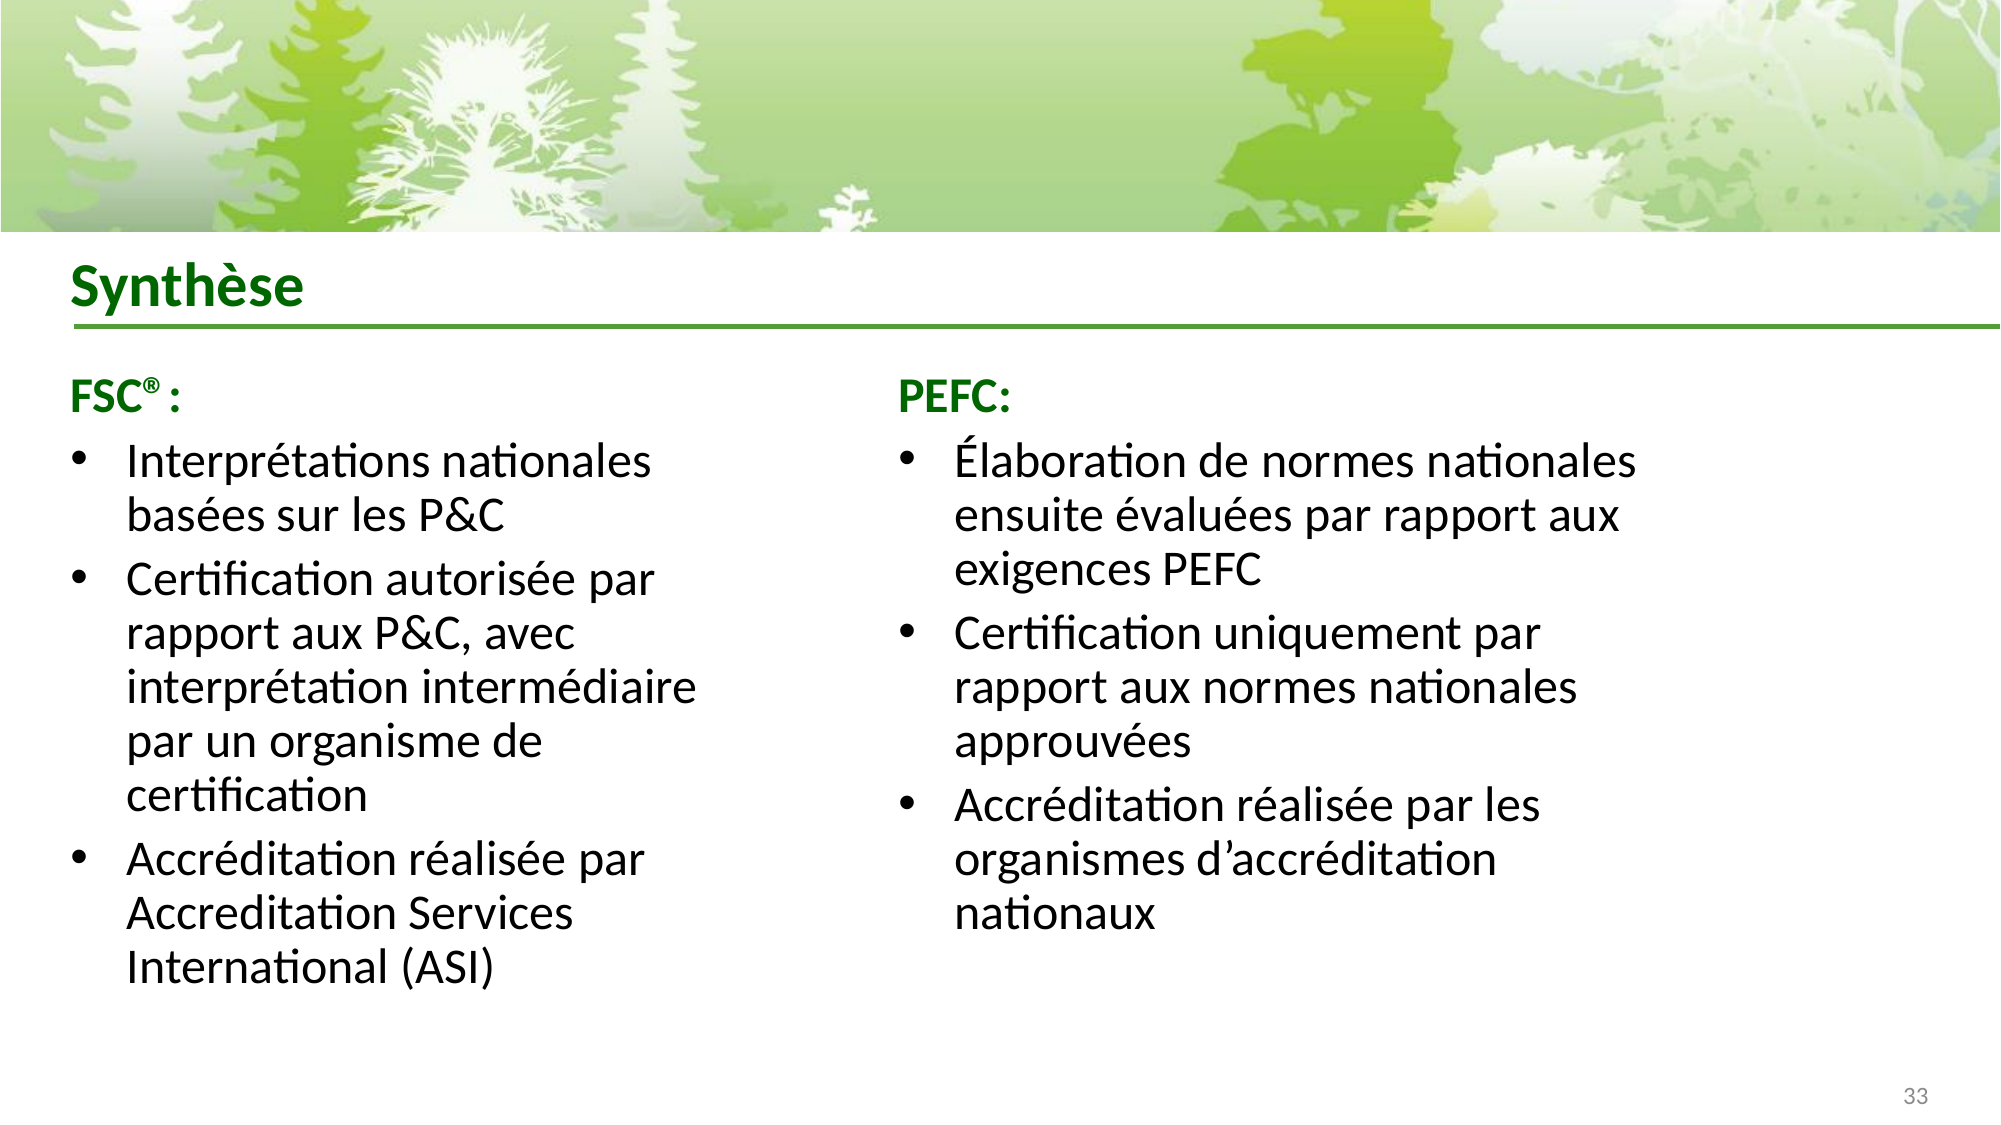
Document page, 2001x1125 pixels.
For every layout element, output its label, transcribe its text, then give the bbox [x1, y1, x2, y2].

picture [0, 0, 2000, 232]
slide_number 33 [1493, 1065, 1944, 1125]
list PEFC: Élaboration de normes nationales ensuite évaluées par rapport aux exigences PEFC Certification uniquement par rapport aux normes nationales approuvées Accréditation réalisée par les organismes d’accréditation nationaux [883, 362, 1691, 1011]
title Synthèse [55, 192, 1406, 381]
list FSC®: Interprétations nationales basées sur les P&C Certification autorisée par rapport aux P&C, avec interprétation intermédiaire par un organisme de certification Accréditation réalisée par Accreditation Services International (ASI) [55, 362, 788, 1105]
